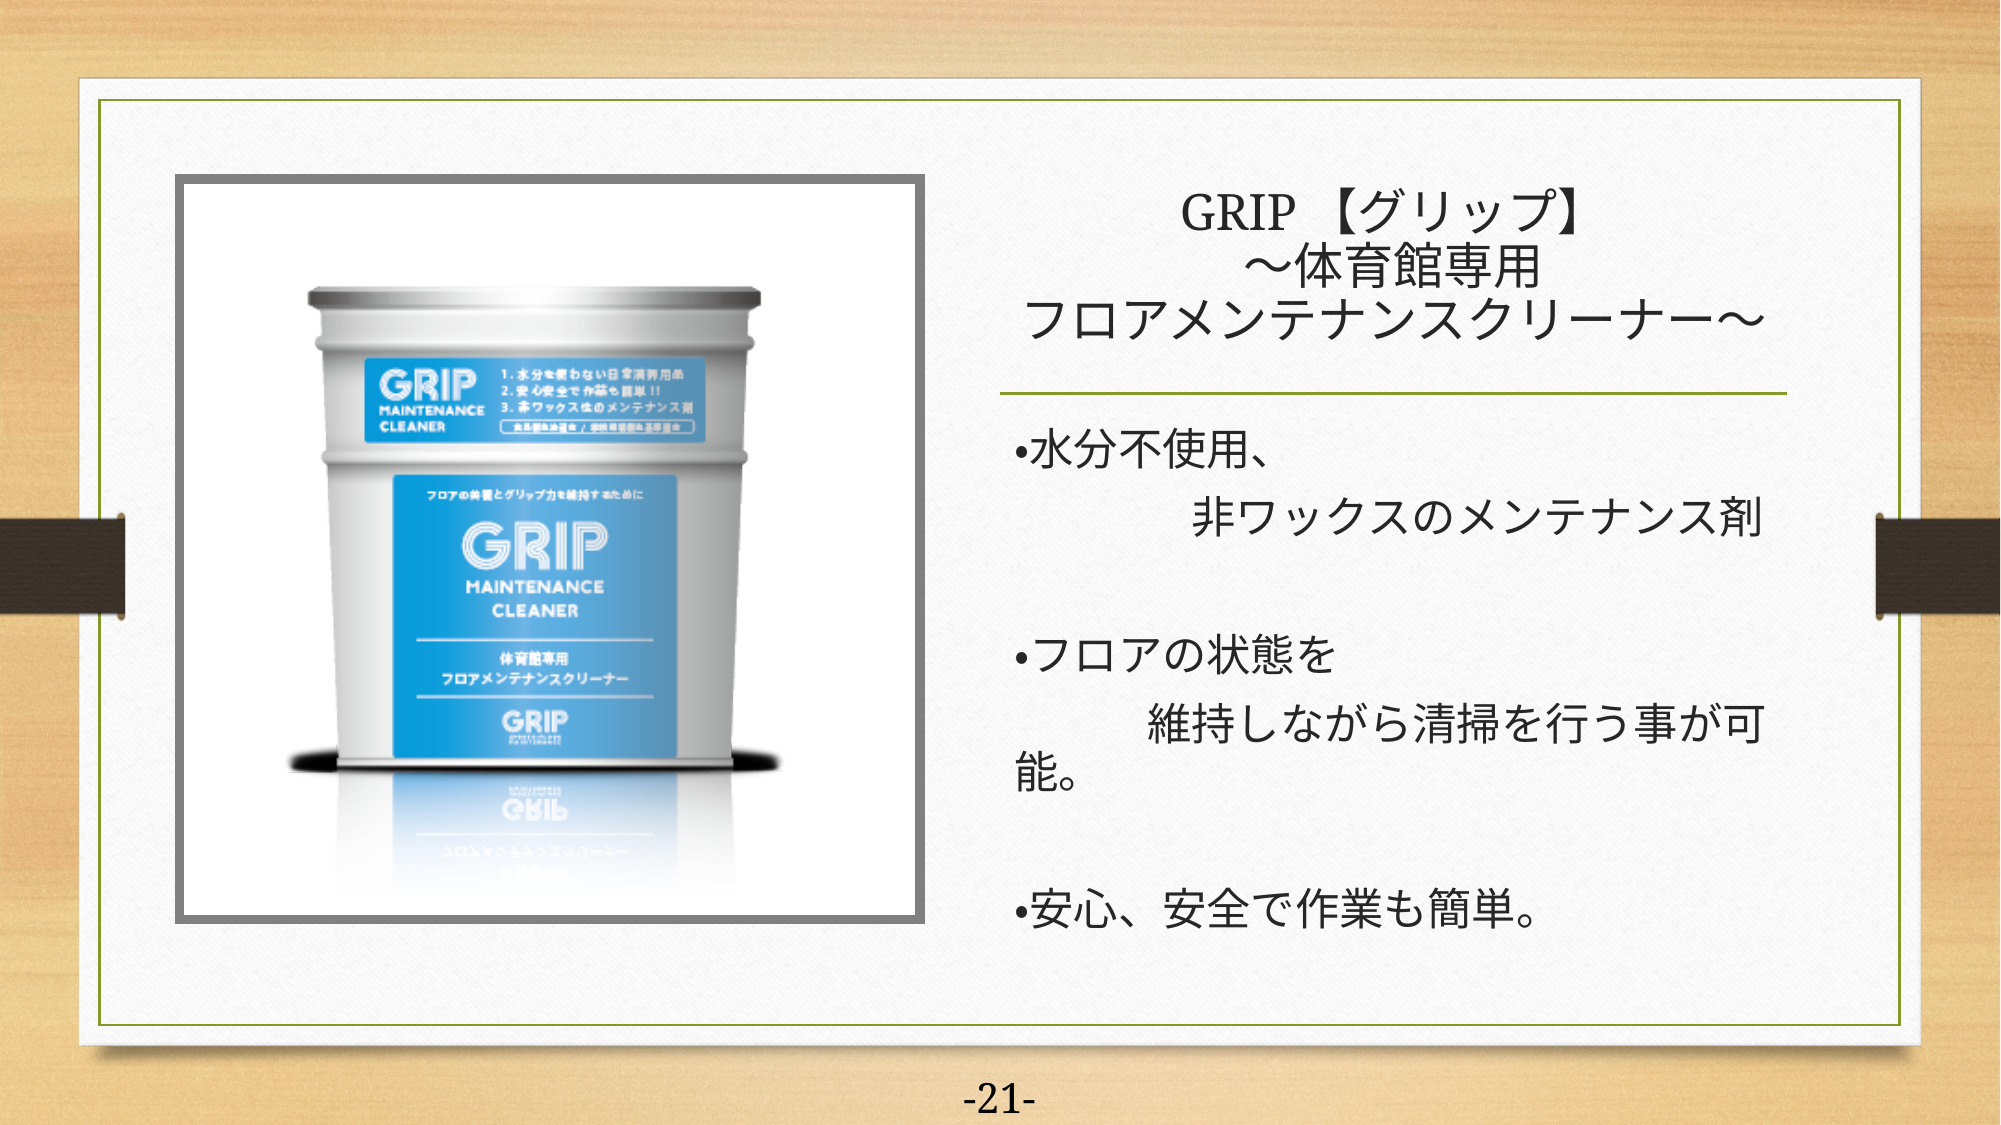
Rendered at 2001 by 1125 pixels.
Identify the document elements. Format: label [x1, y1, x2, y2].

picture [239, 230, 832, 898]
text_box [0, 0, 2000, 1125]
